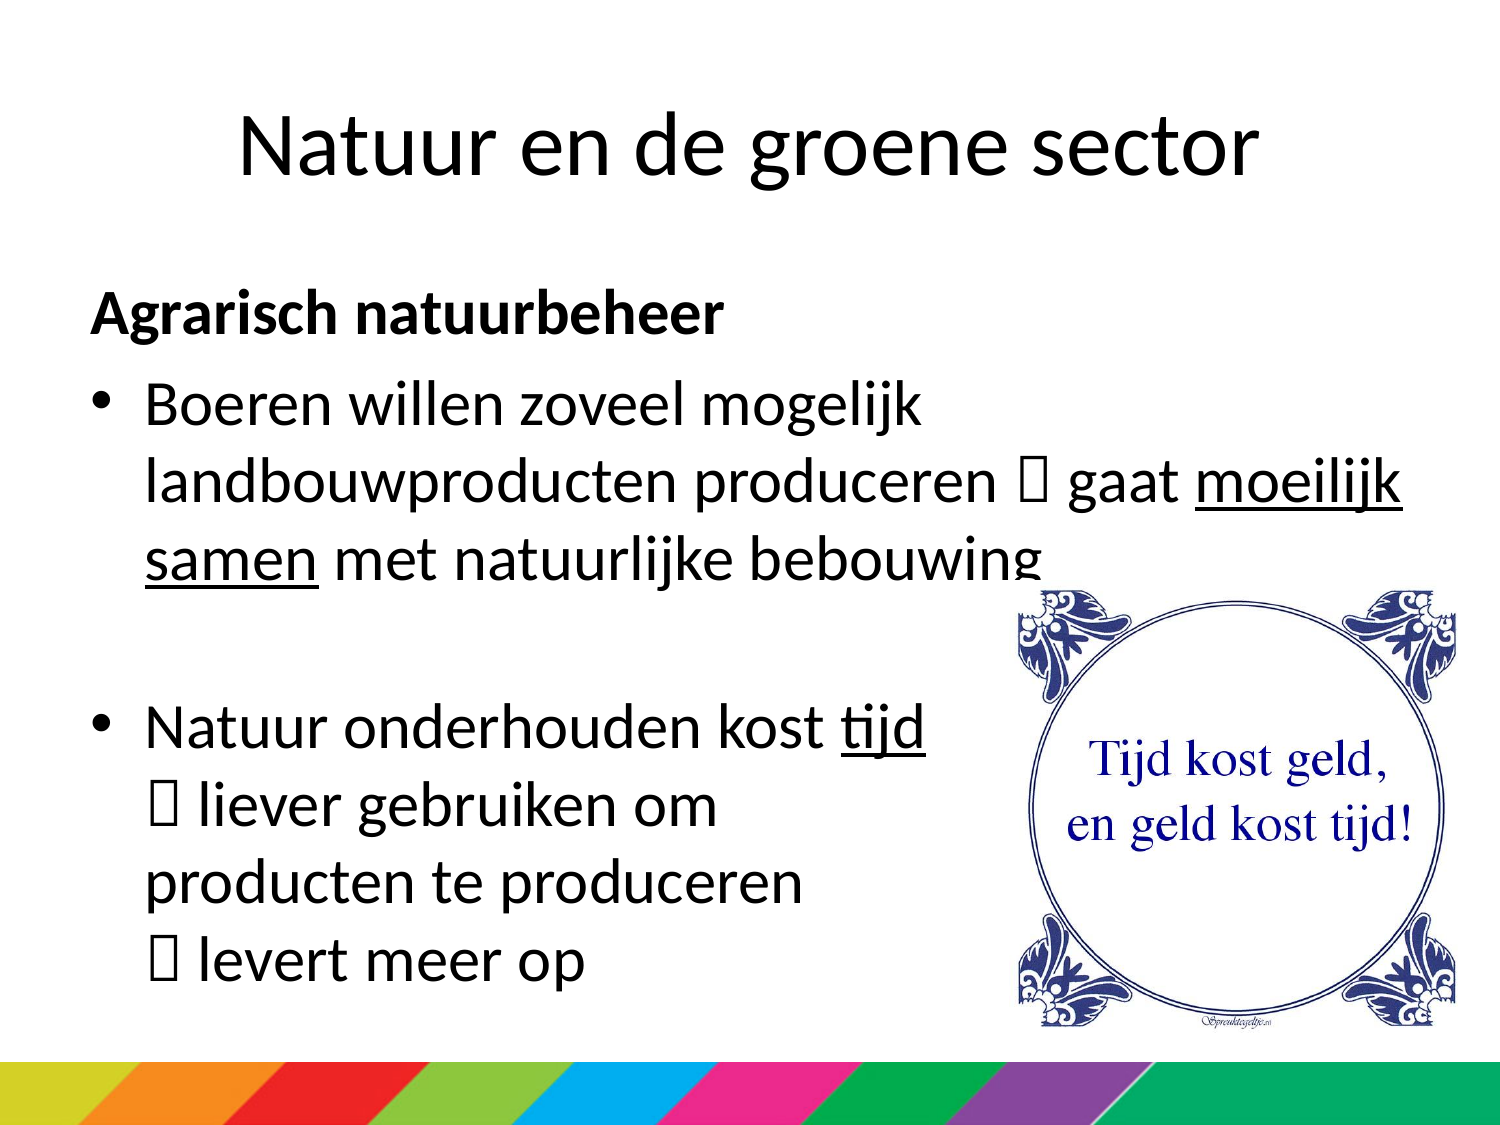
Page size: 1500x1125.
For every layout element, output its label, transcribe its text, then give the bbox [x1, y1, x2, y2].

picture [656, 1062, 1500, 1125]
picture [0, 1062, 574, 1125]
picture [1009, 580, 1465, 1036]
list Agrarisch natuurbeheer Boeren willen zoveel mogelijk landbouwproducten produceren  gaat moeilijk samen met natuurlijke bebouwing Natuur onderhouden kost tijd  liever gebruiken om producten te produceren  levert meer op [75, 262, 1425, 1005]
title Natuur en de groene sector [75, 45, 1425, 233]
